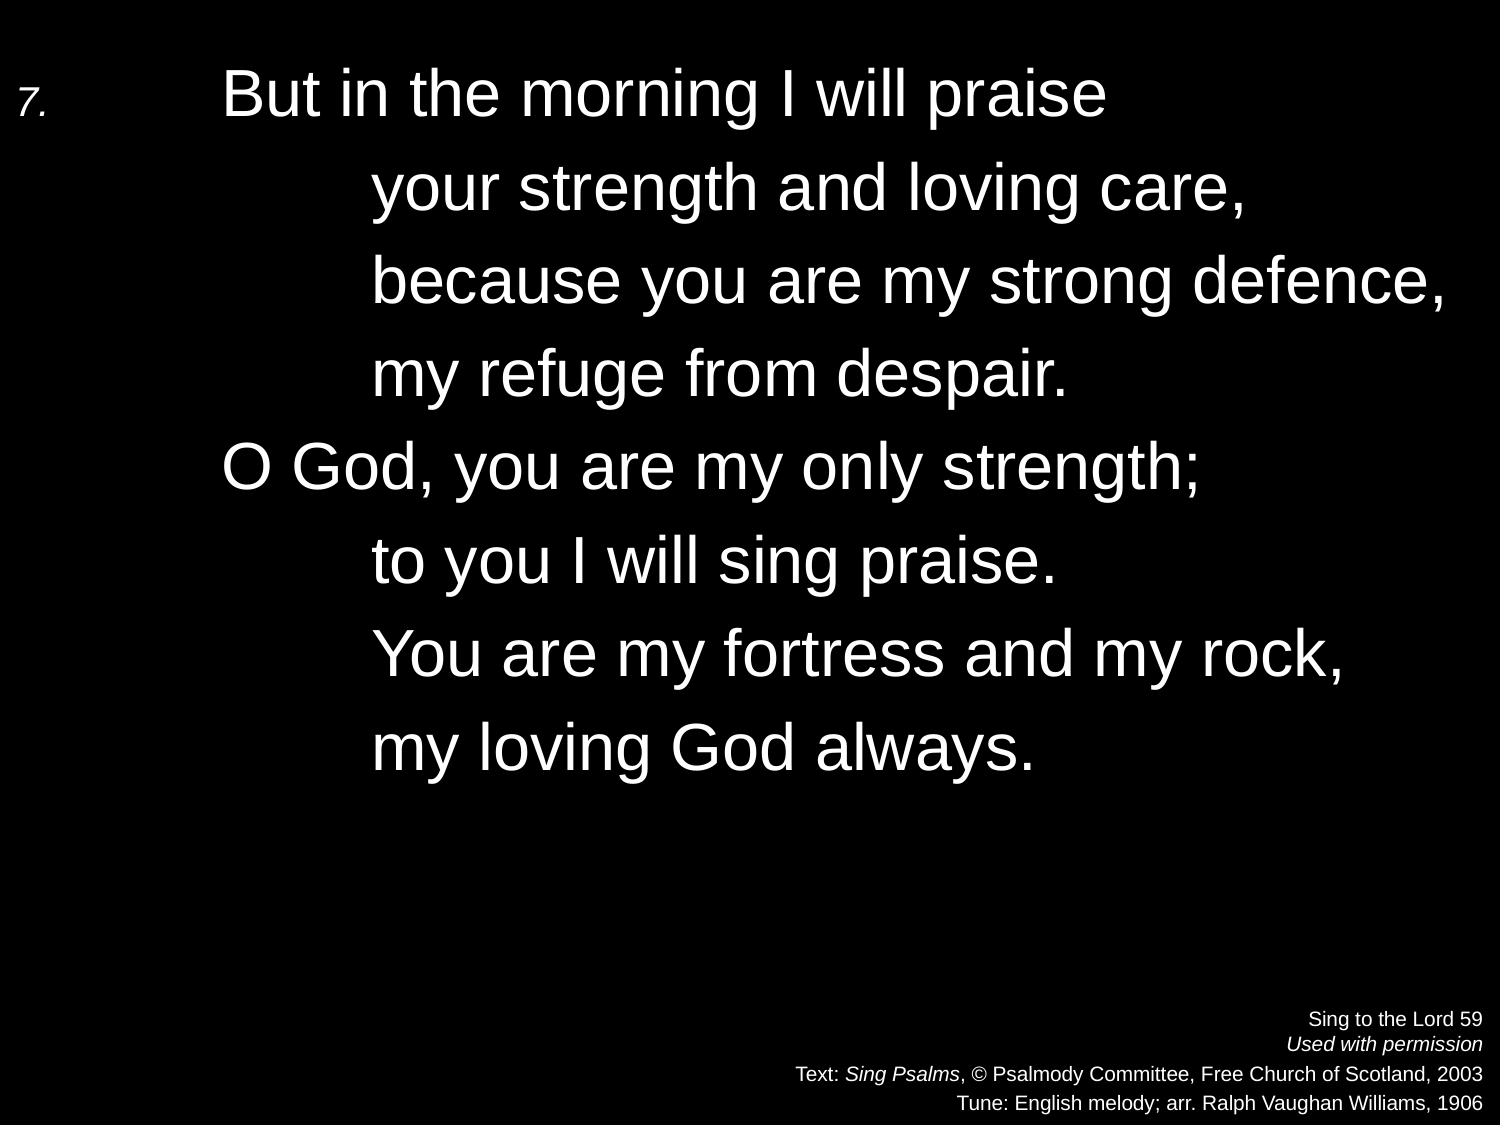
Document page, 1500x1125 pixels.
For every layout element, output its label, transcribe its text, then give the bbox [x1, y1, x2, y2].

text_box Sing to the Lord 59 Used with permission Text: Sing Psalms, © Psalmody Committee, Free Church of Scotland, 2003 Tune: English melody; arr. Ralph Vaughan Williams, 1906 [0, 998, 1498, 1122]
list 7. But in the morning I will praise your strength and loving care, because you are my strong defence, my refuge from despair. O God, you are my only strength; to you I will sing praise. You are my fortress and my rock, my loving God always. [0, 42, 1500, 1047]
